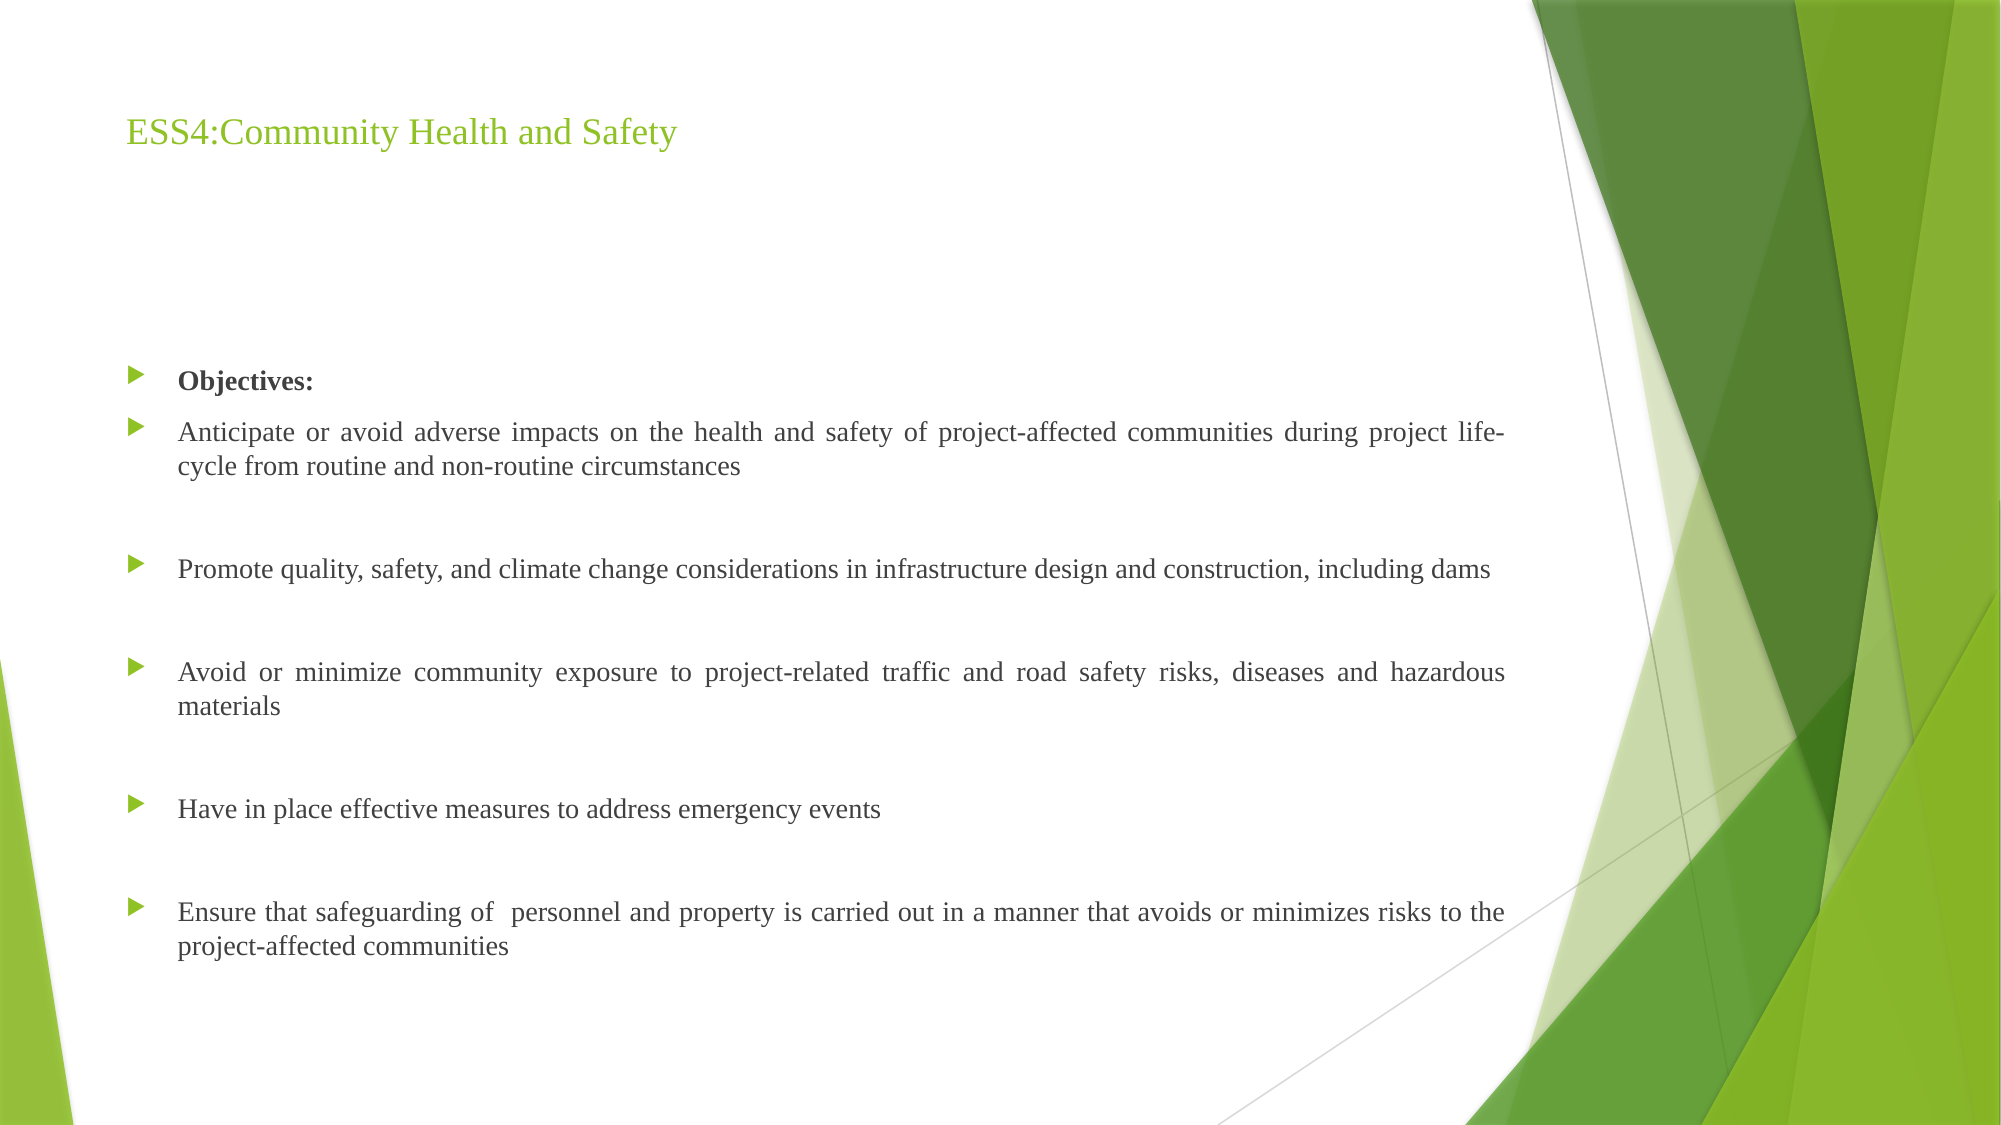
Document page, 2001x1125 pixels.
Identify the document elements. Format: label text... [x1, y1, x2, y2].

list Objectives: Anticipate or avoid adverse impacts on the health and safety of project-affected communities during project life-cycle from routine and non-routine circumstances Promote quality, safety, and climate change considerations in infrastructure design and construction, including dams Avoid or minimize community exposure to project-related traffic and road safety risks, diseases and hazardous materials Have in place effective measures to address emergency events Ensure that safeguarding of personnel and property is carried out in a manner that avoids or minimizes risks to the project-affected communities [111, 354, 1522, 992]
title ESS4:Community Health and Safety [111, 99, 1522, 317]
